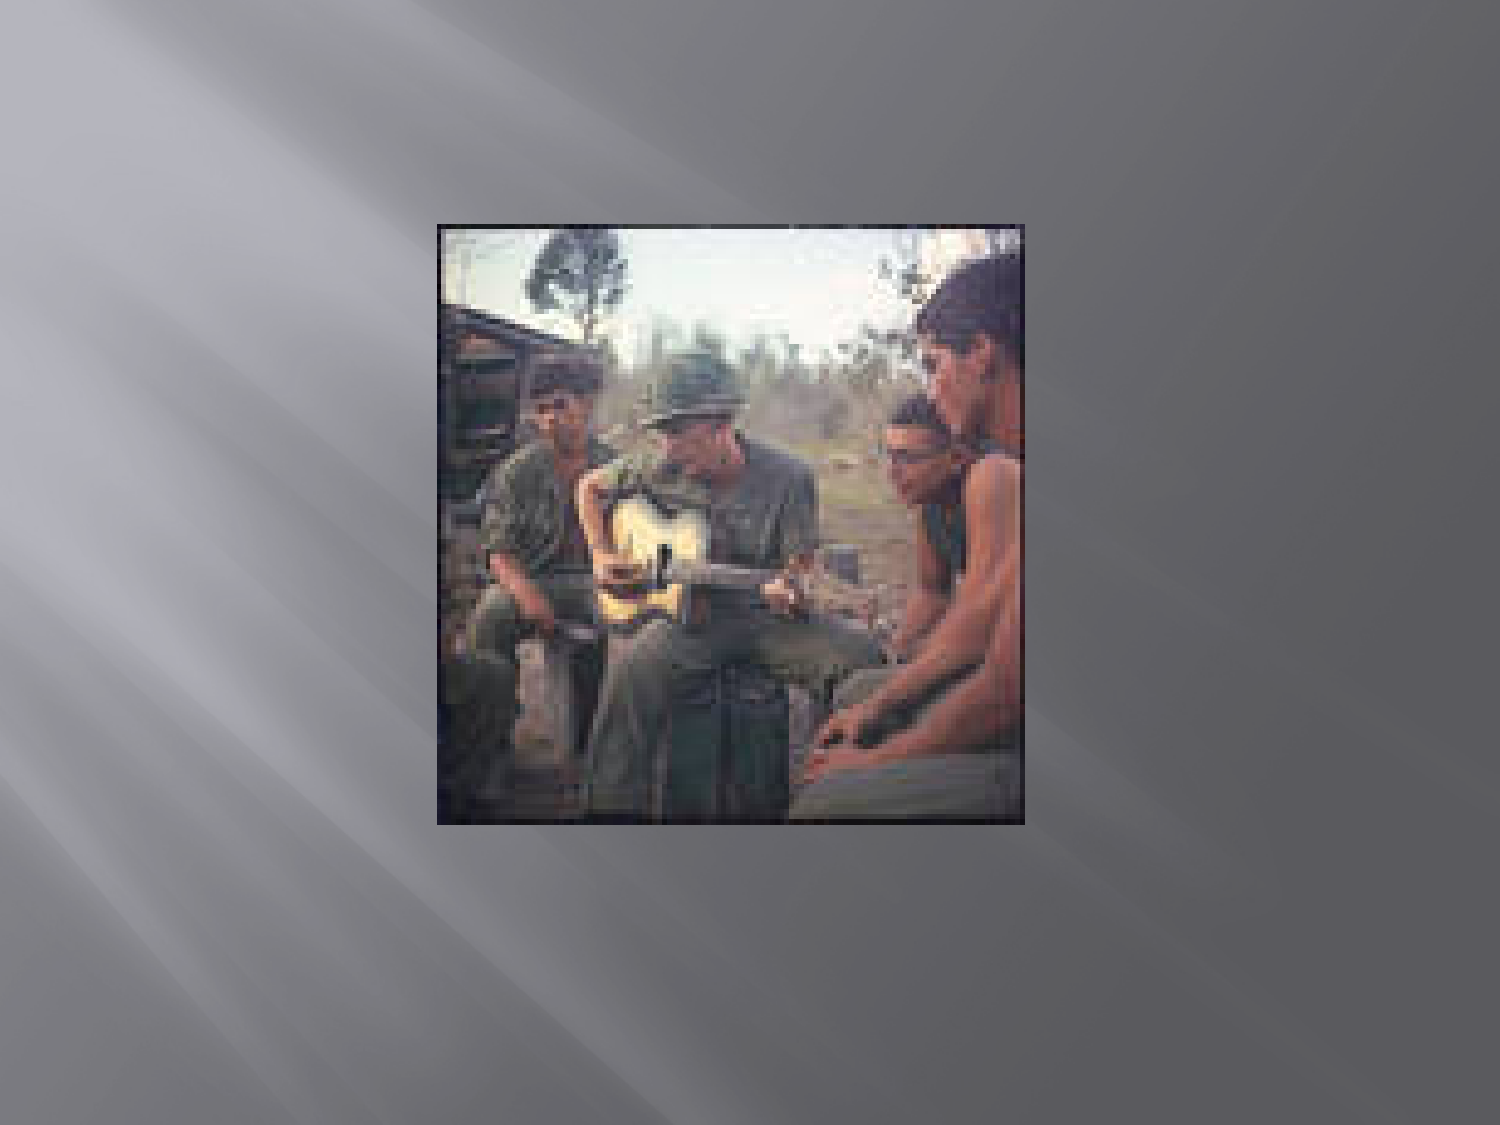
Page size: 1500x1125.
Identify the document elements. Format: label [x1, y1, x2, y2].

picture [437, 224, 1026, 826]
